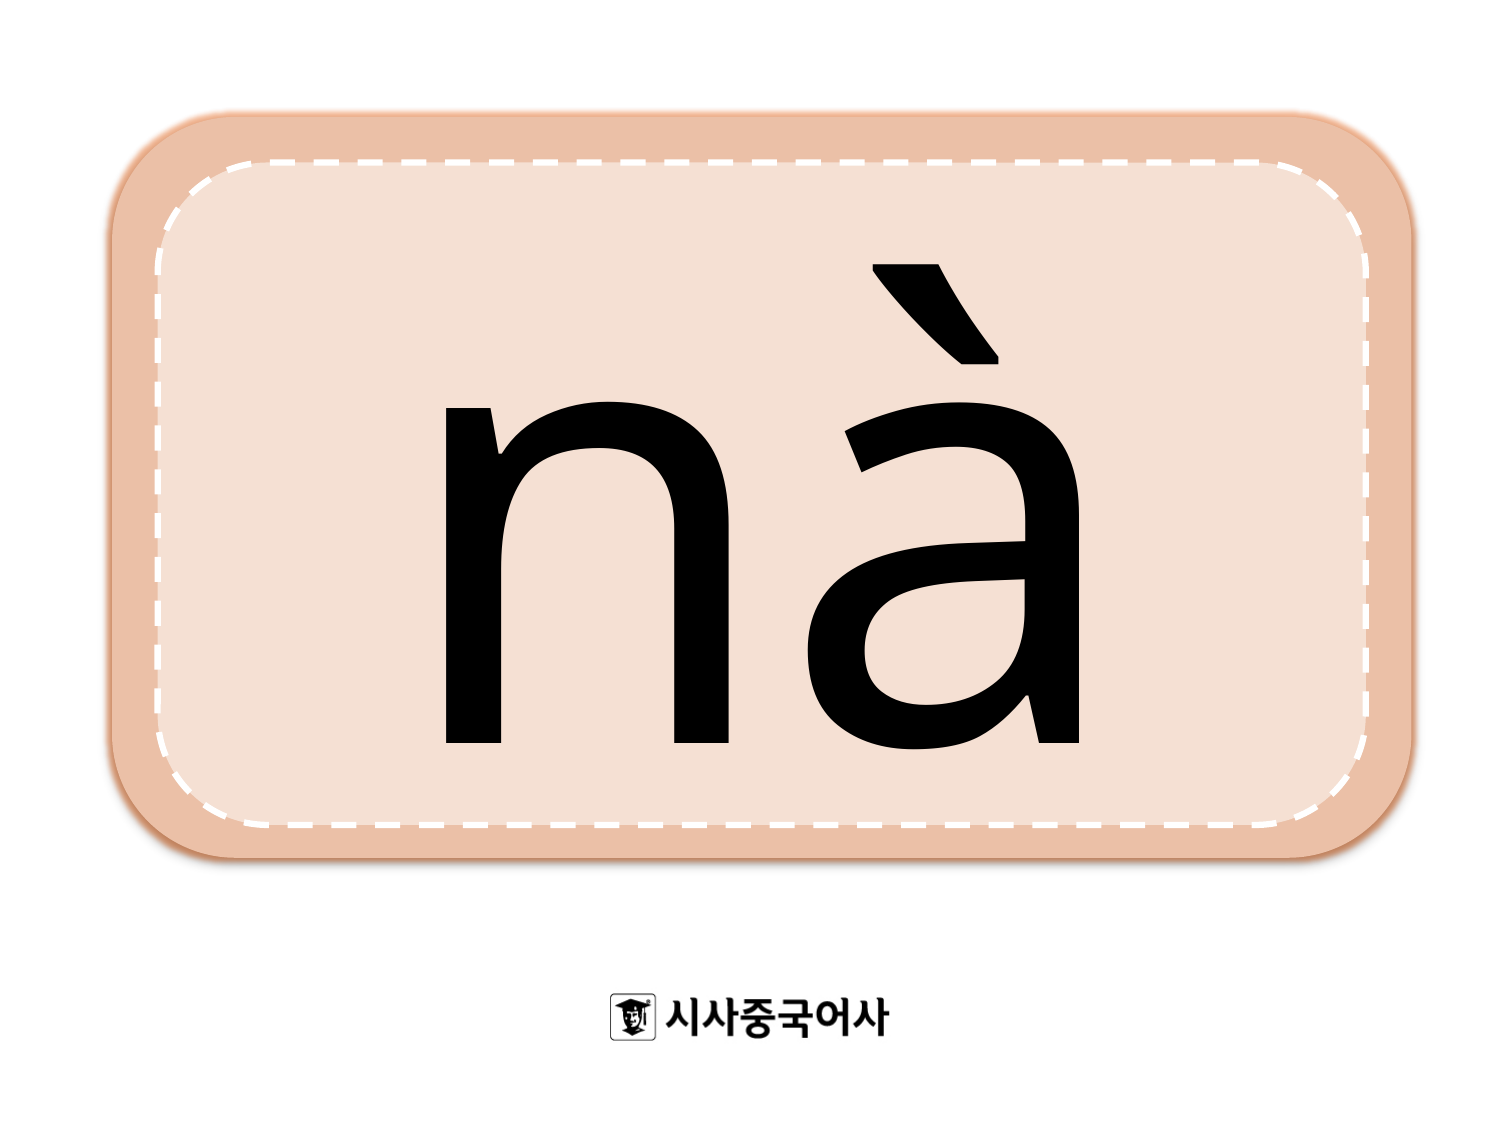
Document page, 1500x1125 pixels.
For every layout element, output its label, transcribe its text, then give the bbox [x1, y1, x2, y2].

text_box nà [157, 162, 1366, 825]
picture [602, 987, 898, 1047]
